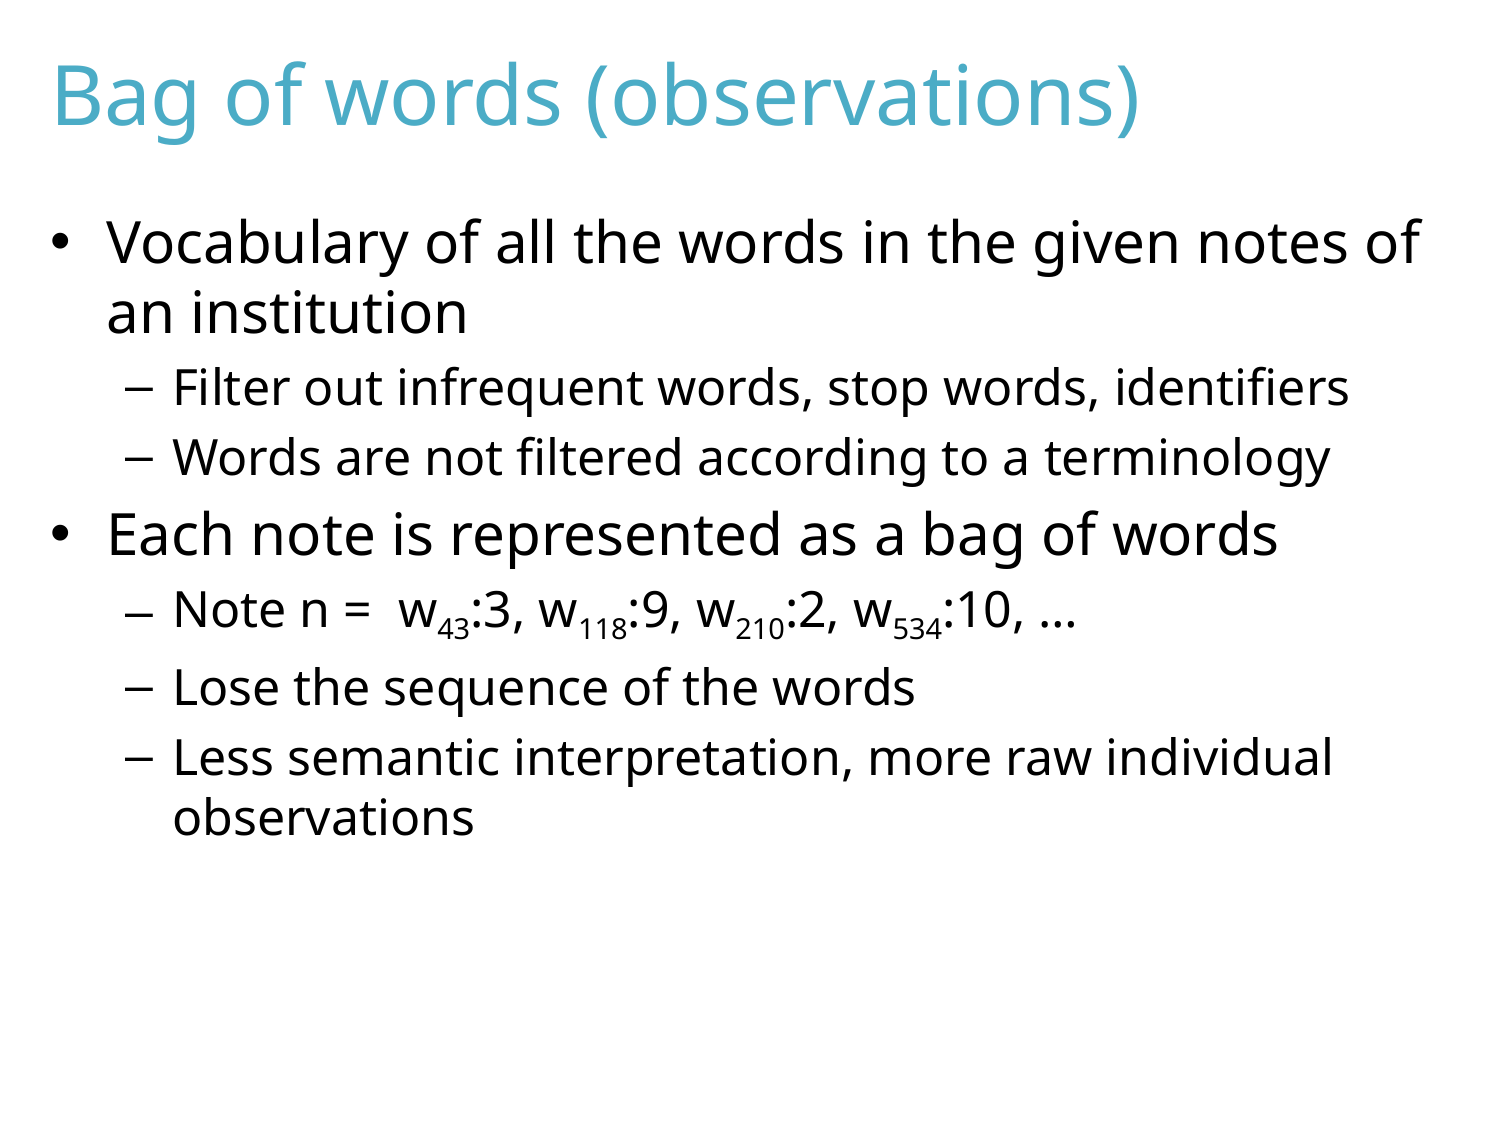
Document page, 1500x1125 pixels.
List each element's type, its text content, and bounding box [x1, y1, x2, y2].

list Vocabulary of all the words in the given notes of an institution Filter out infrequent words, stop words, identifiers Words are not filtered according to a terminology Each note is represented as a bag of words Note n = w43:3, w118:9, w210:2, w534:10, … Lose the sequence of the words Less semantic interpretation, more raw individual observations [35, 198, 1456, 1088]
title Bag of words (observations) [35, 33, 1456, 151]
